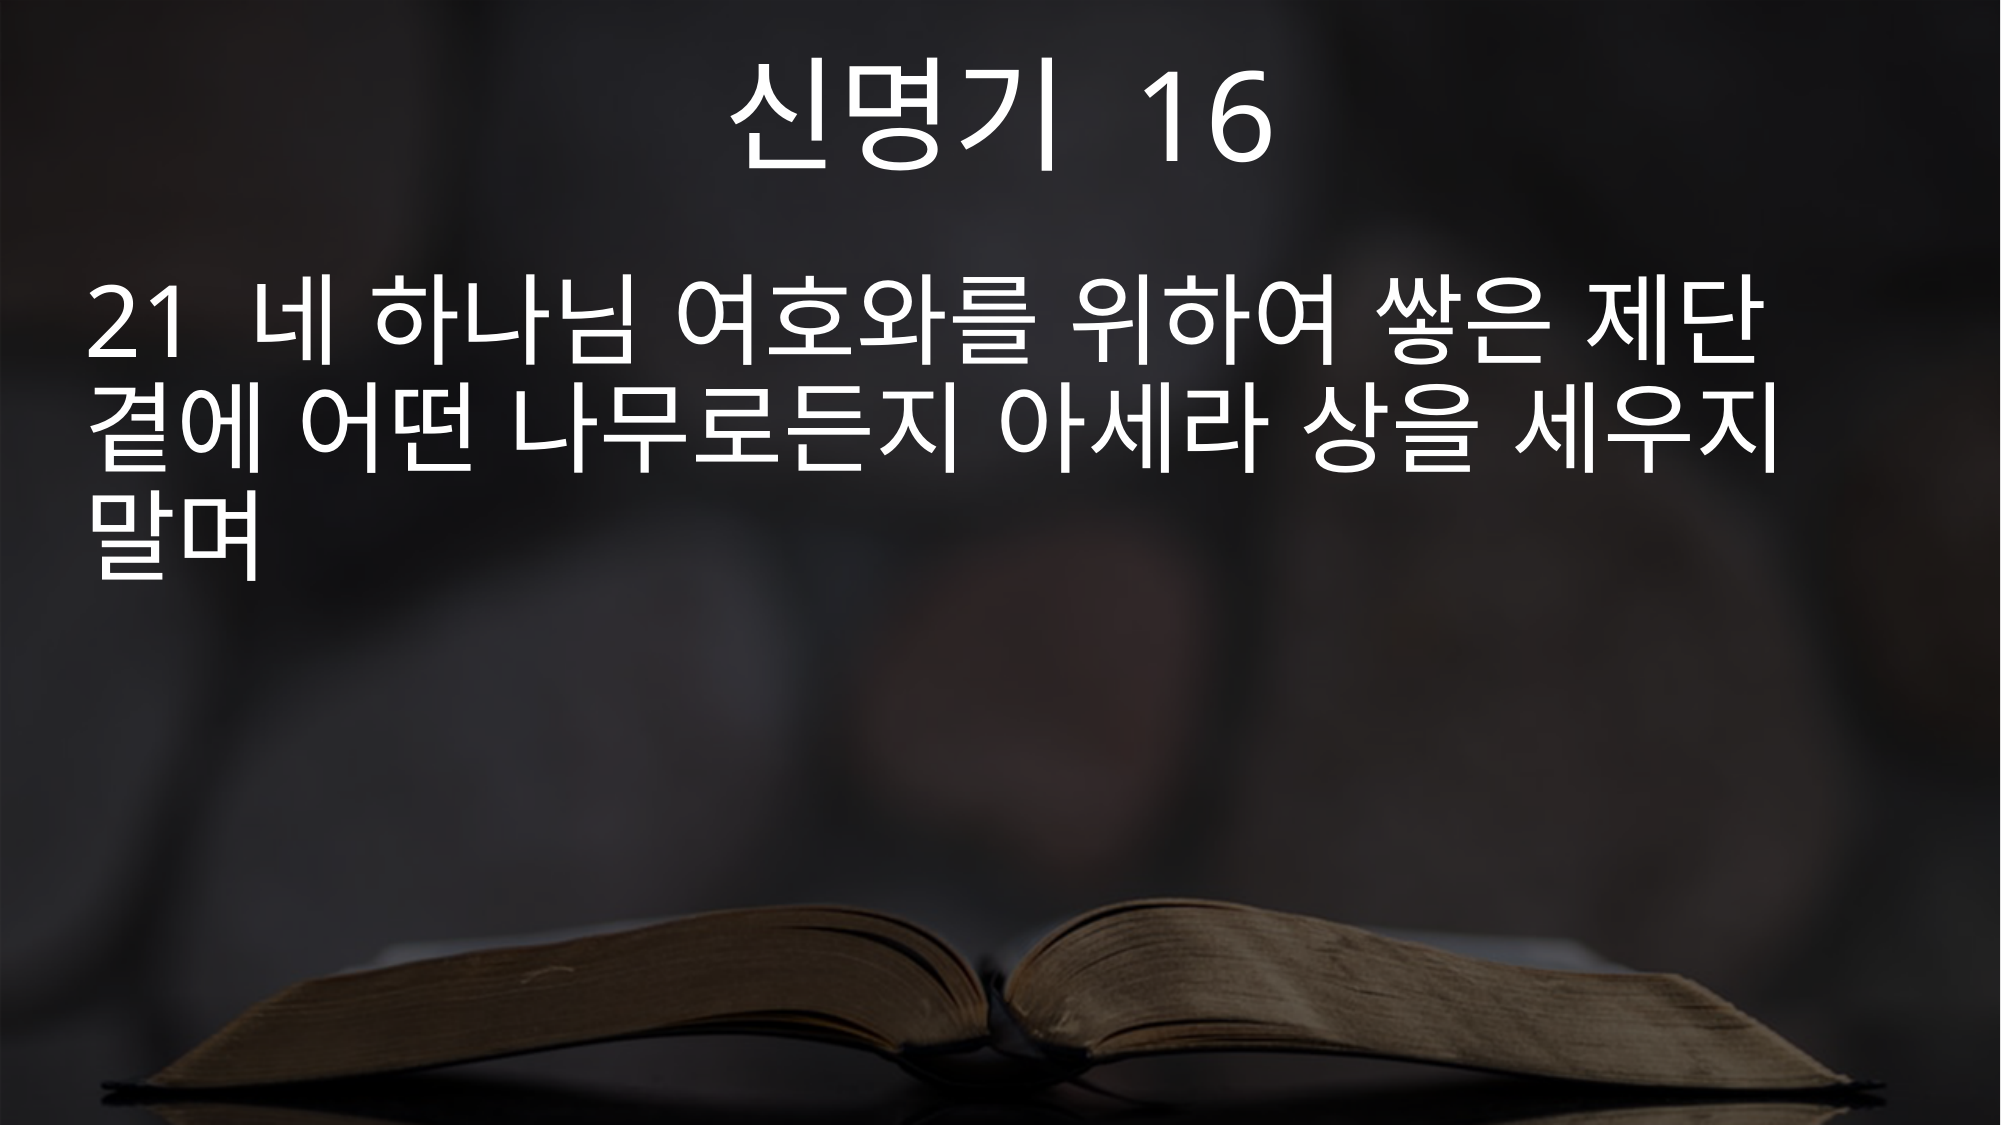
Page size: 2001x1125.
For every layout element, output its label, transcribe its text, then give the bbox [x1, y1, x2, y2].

list 21 네 하나님 여호와를 위하여 쌓은 제단 곁에 어떤 나무로든지 아세라 상을 세우지 말며 [69, 263, 1953, 423]
picture [0, 0, 2001, 1125]
footer 신명기 16 [0, 32, 2000, 192]
